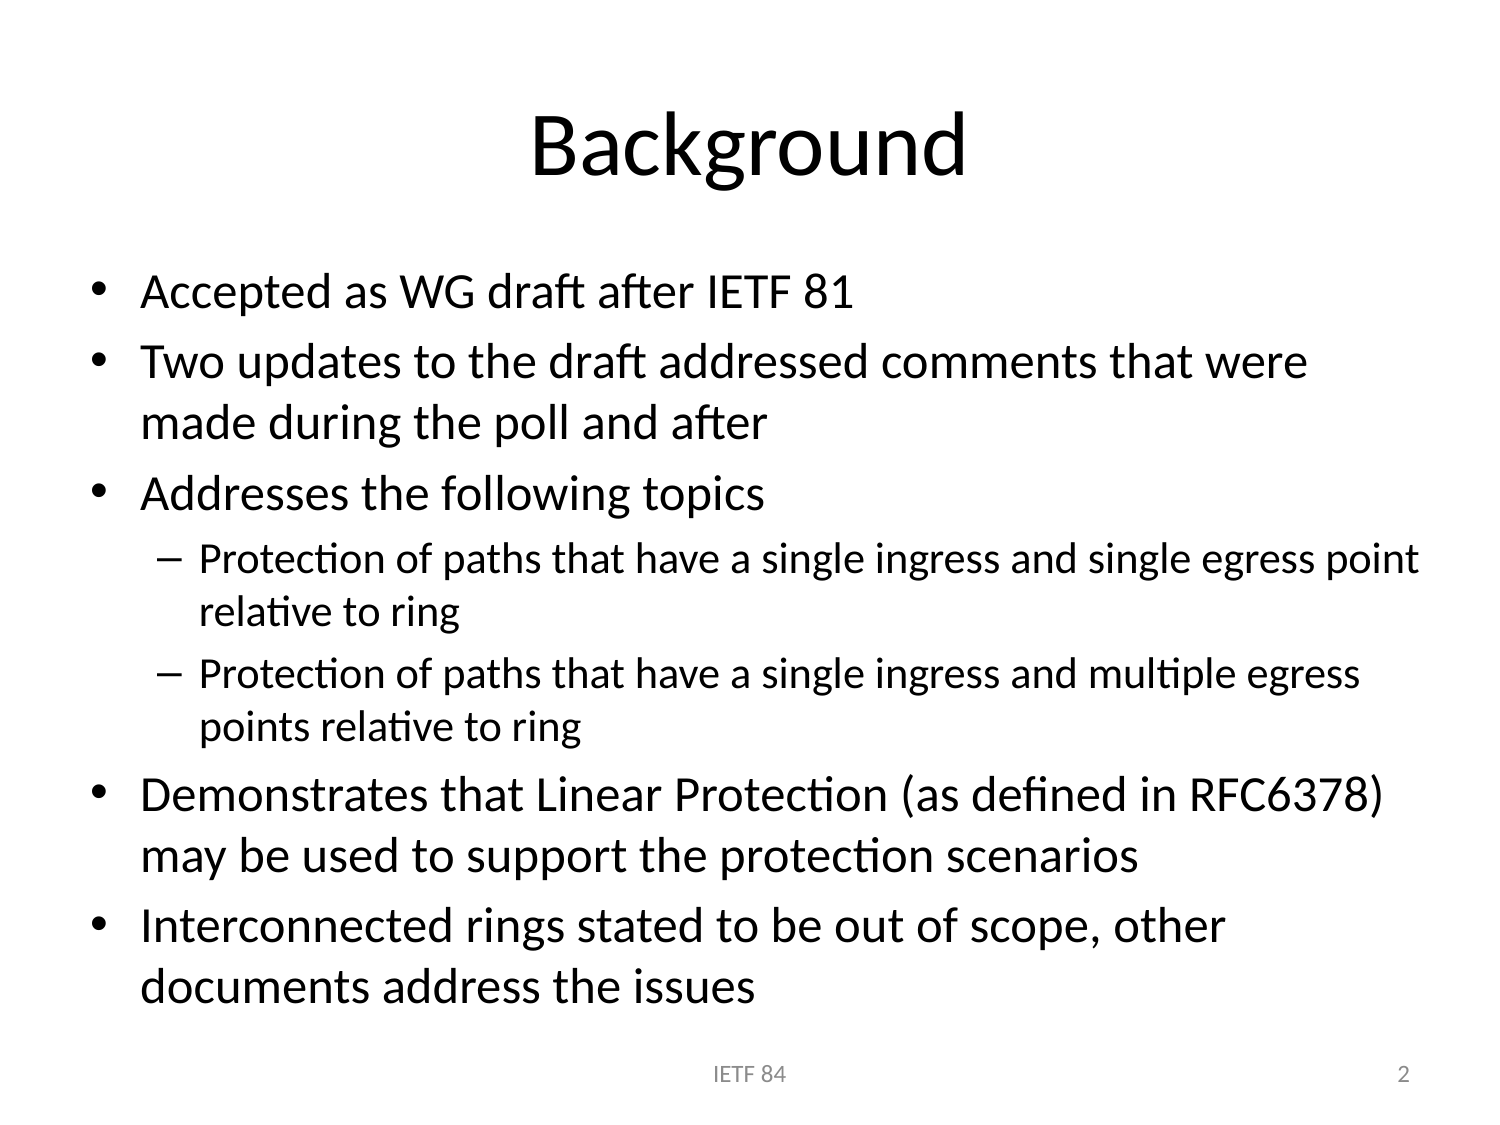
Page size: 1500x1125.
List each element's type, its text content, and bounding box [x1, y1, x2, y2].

title Background [75, 45, 1425, 233]
footer IETF 84 [512, 1042, 988, 1103]
list Accepted as WG draft after IETF 81 Two updates to the draft addressed comments that were made during the poll and after Addresses the following topics Protection of paths that have a single ingress and single egress point relative to ring Protection of paths that have a single ingress and multiple egress points relative to ring Demonstrates that Linear Protection (as defined in RFC6378) may be used to support the protection scenarios Interconnected rings stated to be out of scope, other documents address the issues [75, 249, 1438, 1025]
slide_number 2 [1074, 1042, 1425, 1103]
